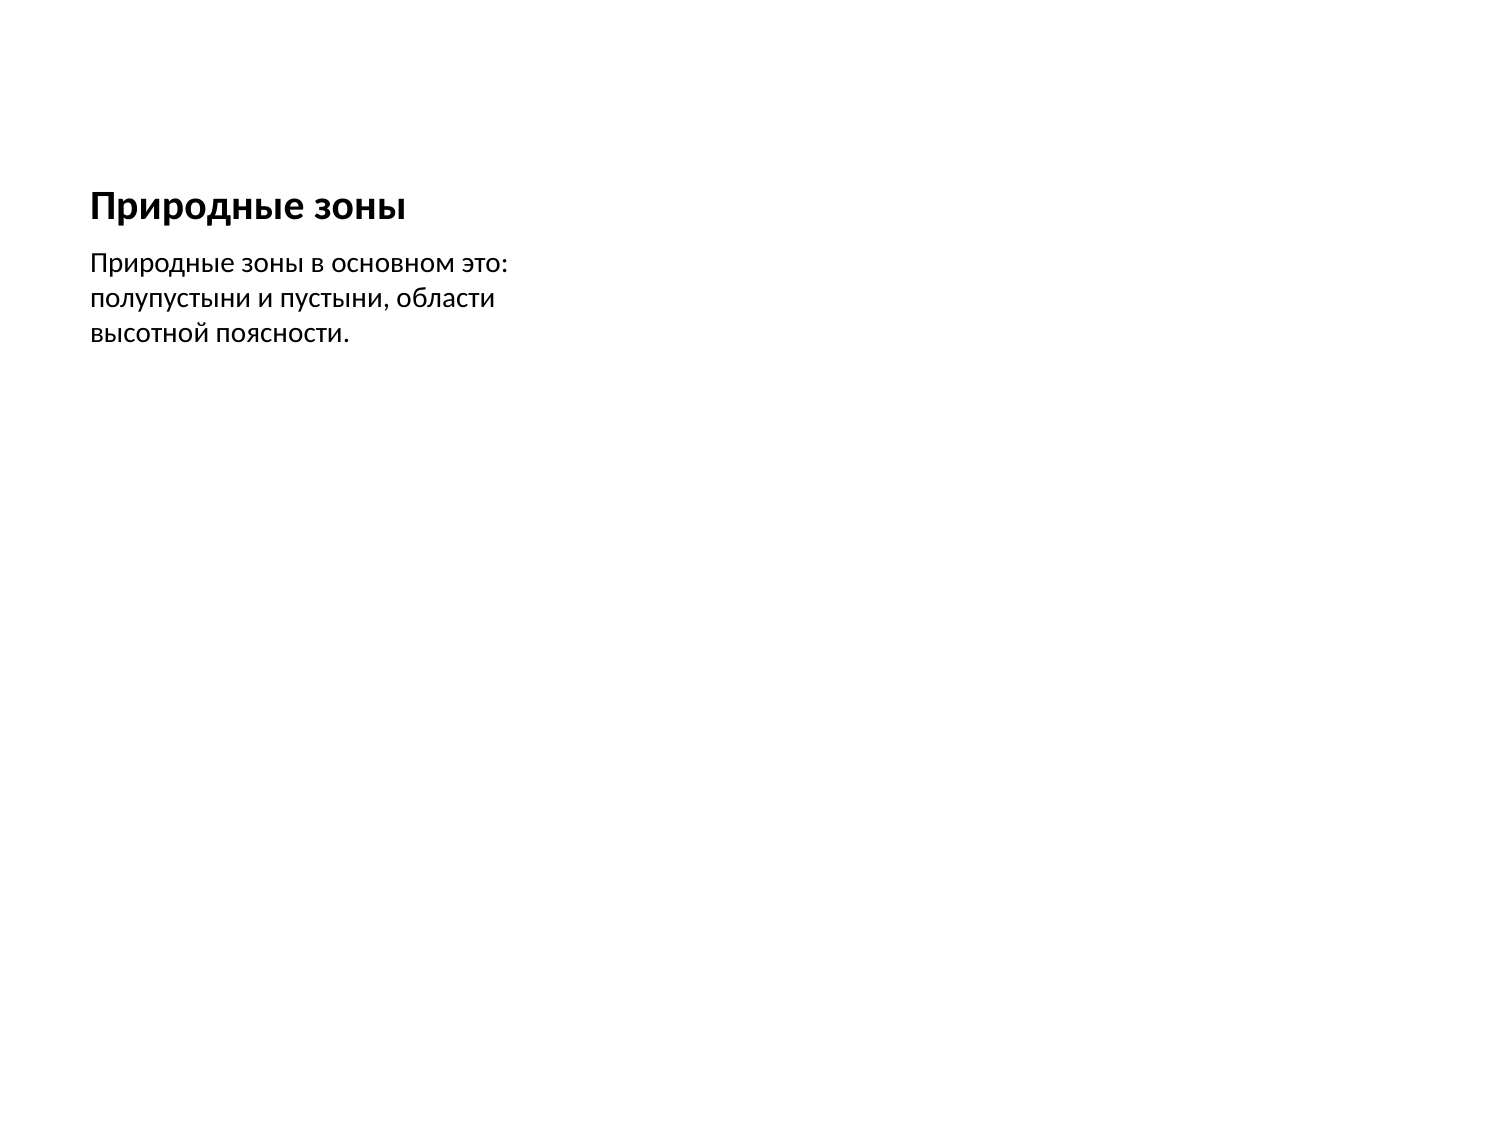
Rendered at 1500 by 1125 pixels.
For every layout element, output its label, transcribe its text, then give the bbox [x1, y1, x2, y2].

list Природные зоны в основном это: полупустыни и пустыни, области высотной поясности. [75, 235, 569, 1005]
title Природные зоны [75, 44, 569, 235]
